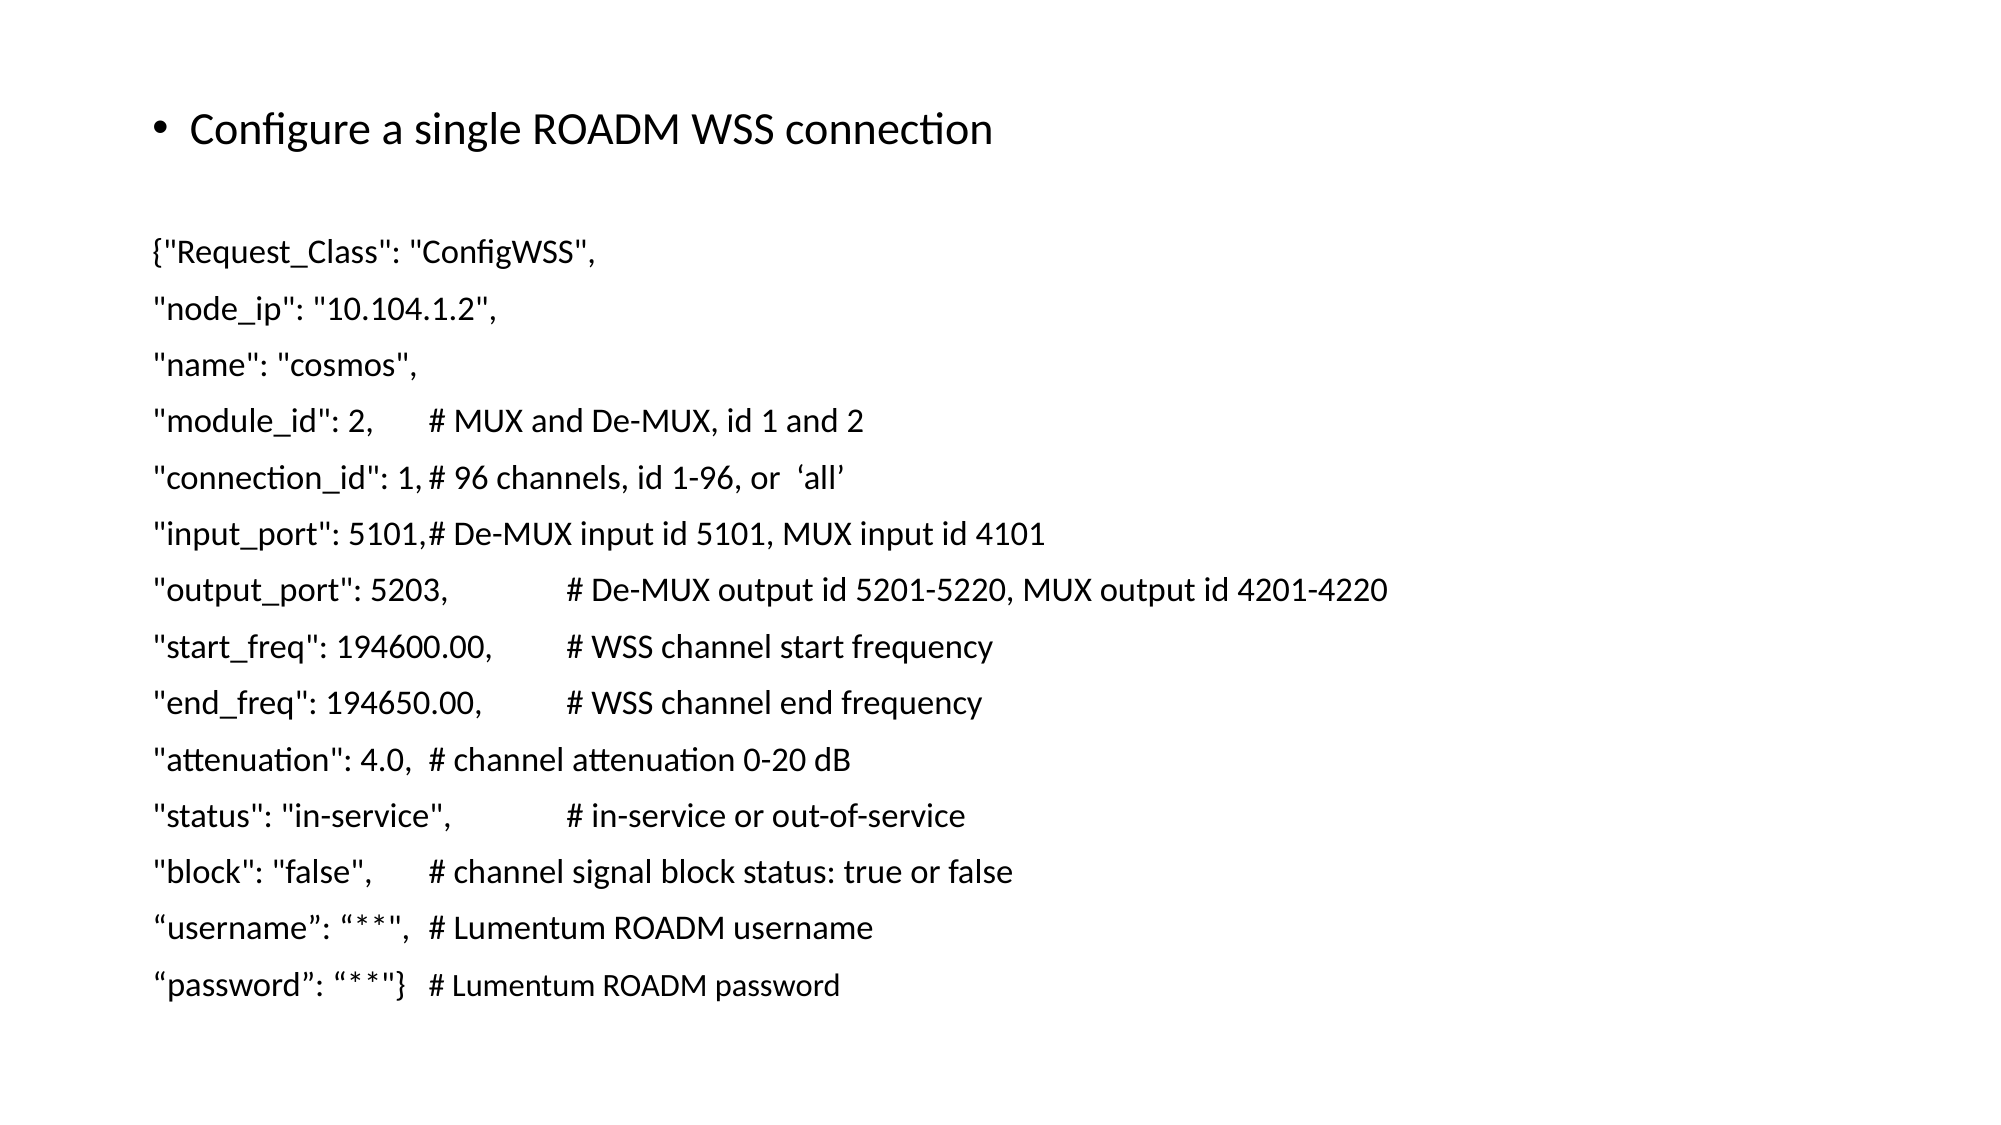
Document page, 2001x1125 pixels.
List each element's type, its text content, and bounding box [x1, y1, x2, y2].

list Configure a single ROADM WSS connection {"Request_Class": "ConfigWSS", "node_ip": "10.104.1.2", "name": "cosmos", "module_id": 2, # MUX and De-MUX, id 1 and 2 "connection_id": 1, # 96 channels, id 1-96, or ‘all’ "input_port": 5101, # De-MUX input id 5101, MUX input id 4101 "output_port": 5203, # De-MUX output id 5201-5220, MUX output id 4201-4220 "start_freq": 194600.00, # WSS channel start frequency "end_freq": 194650.00, # WSS channel end frequency "attenuation": 4.0, # channel attenuation 0-20 dB "status": "in-service", # in-service or out-of-service "block": "false", # channel signal block status: true or false “username”: “**", # Lumentum ROADM username “password”: “**"} # Lumentum ROADM password [137, 97, 1863, 1014]
